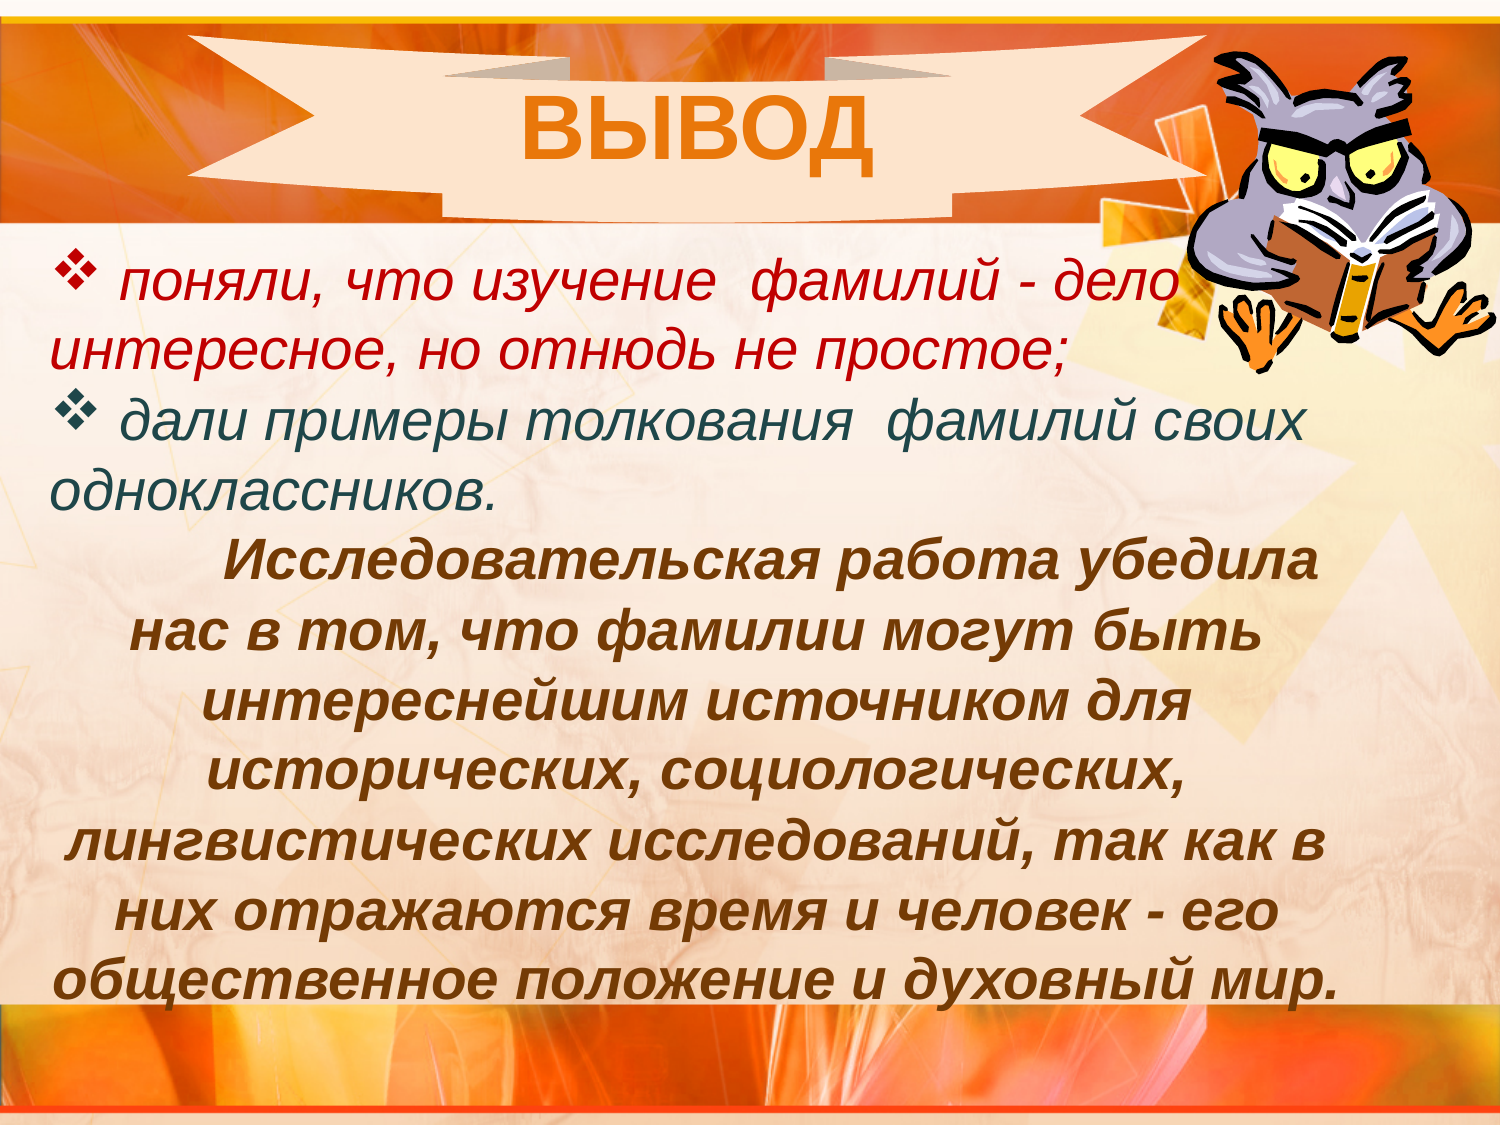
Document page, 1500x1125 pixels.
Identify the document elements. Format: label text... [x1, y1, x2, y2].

picture [0, 0, 1500, 1125]
text_box ВЫВОД [187, 35, 1207, 223]
text_box поняли, что изучение фамилий - дело интересное, но отнюдь не простое; дали примеры толкования фамилий своих одноклассников. Исследовательская работа убедила нас в том, что фамилии могут быть интереснейшим источником для исторических, социологических, лингвистических исследований, так как в них отражаются время и человек - его общественное положение и духовный мир. [35, 234, 1360, 1019]
